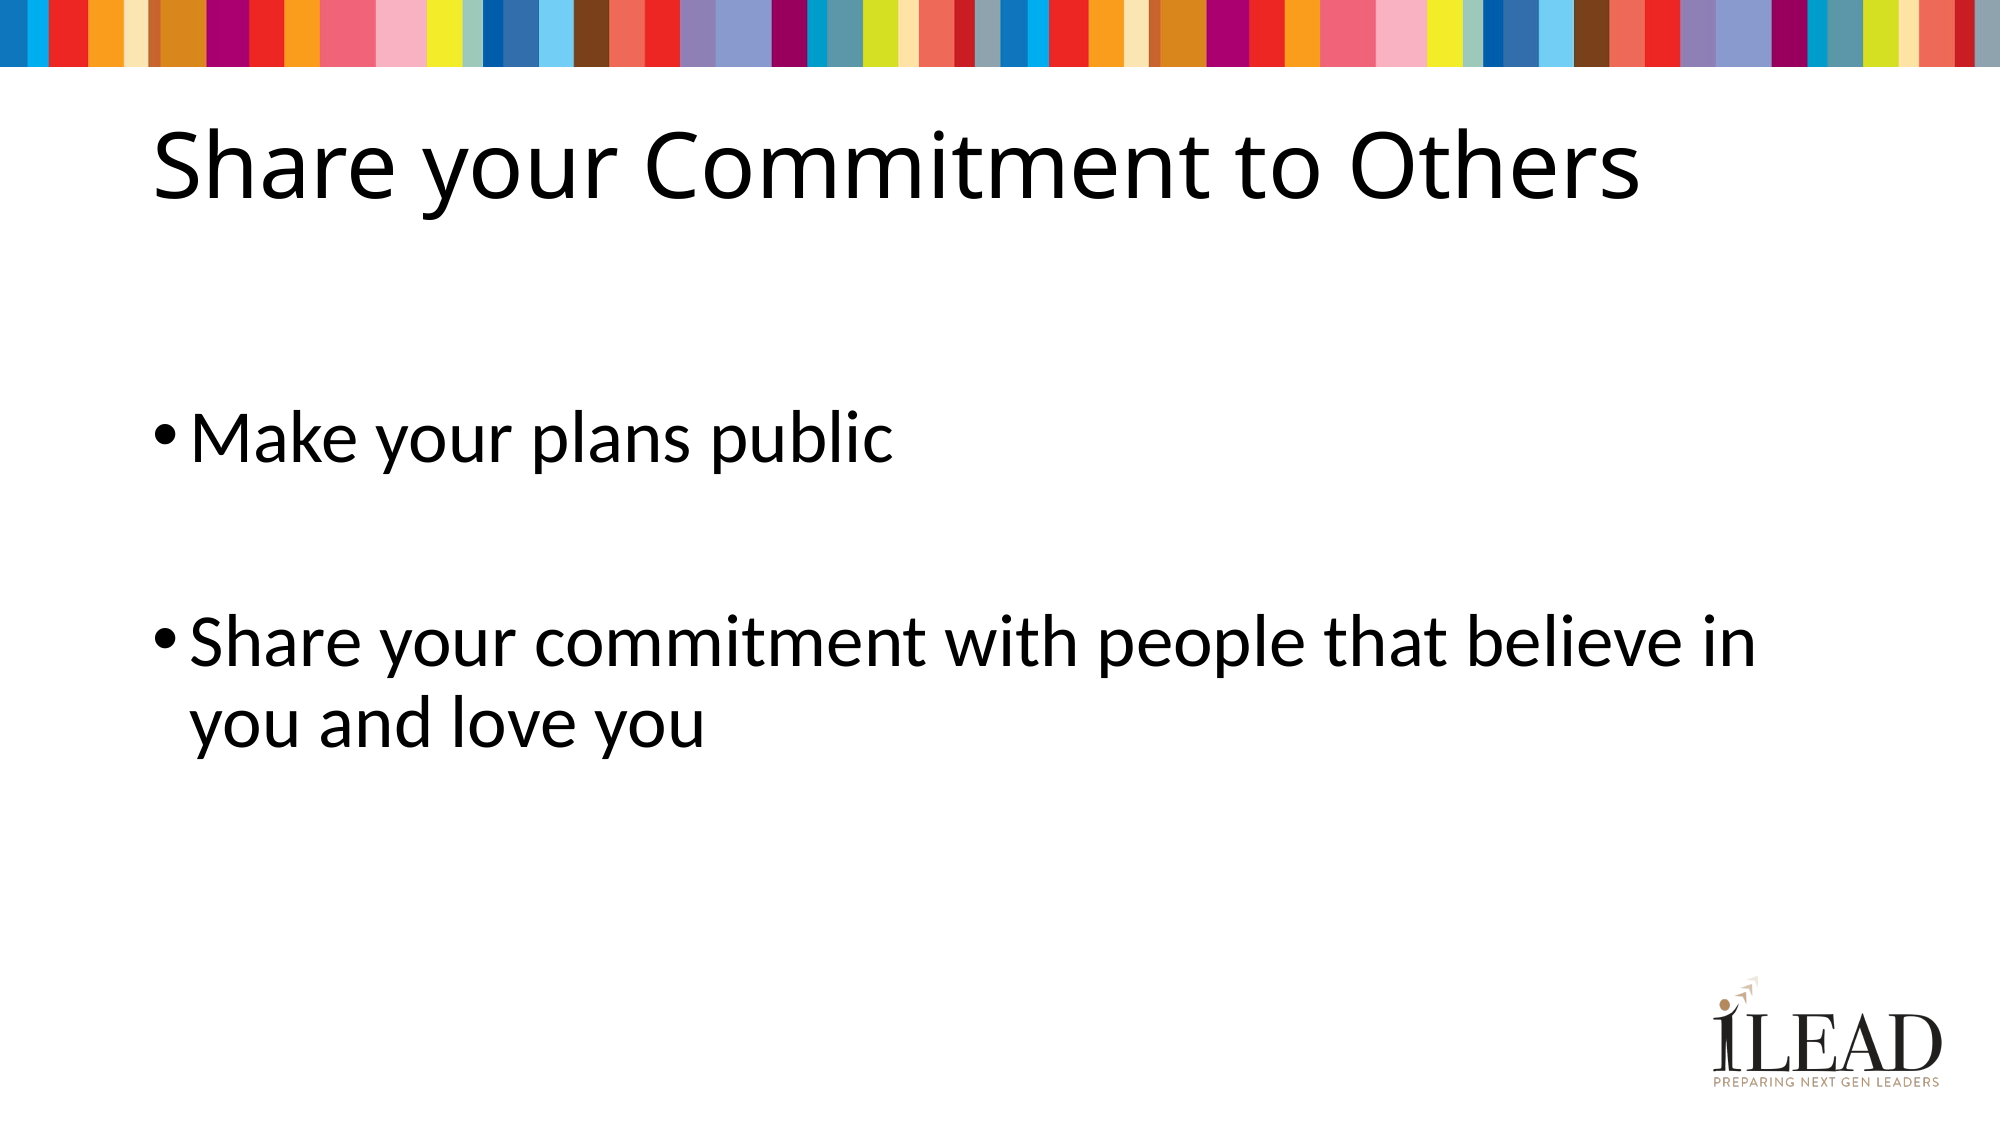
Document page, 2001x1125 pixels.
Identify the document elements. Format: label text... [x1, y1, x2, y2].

title Share your Commitment to Others [137, 67, 1863, 278]
picture [828, 0, 1026, 67]
picture [0, 0, 26, 67]
picture [1048, 0, 1808, 67]
list Make your plans public Share your commitment with people that believe in you and love you [137, 299, 1863, 1014]
picture [1828, 0, 2000, 67]
picture [48, 0, 808, 67]
picture [1709, 972, 1945, 1091]
